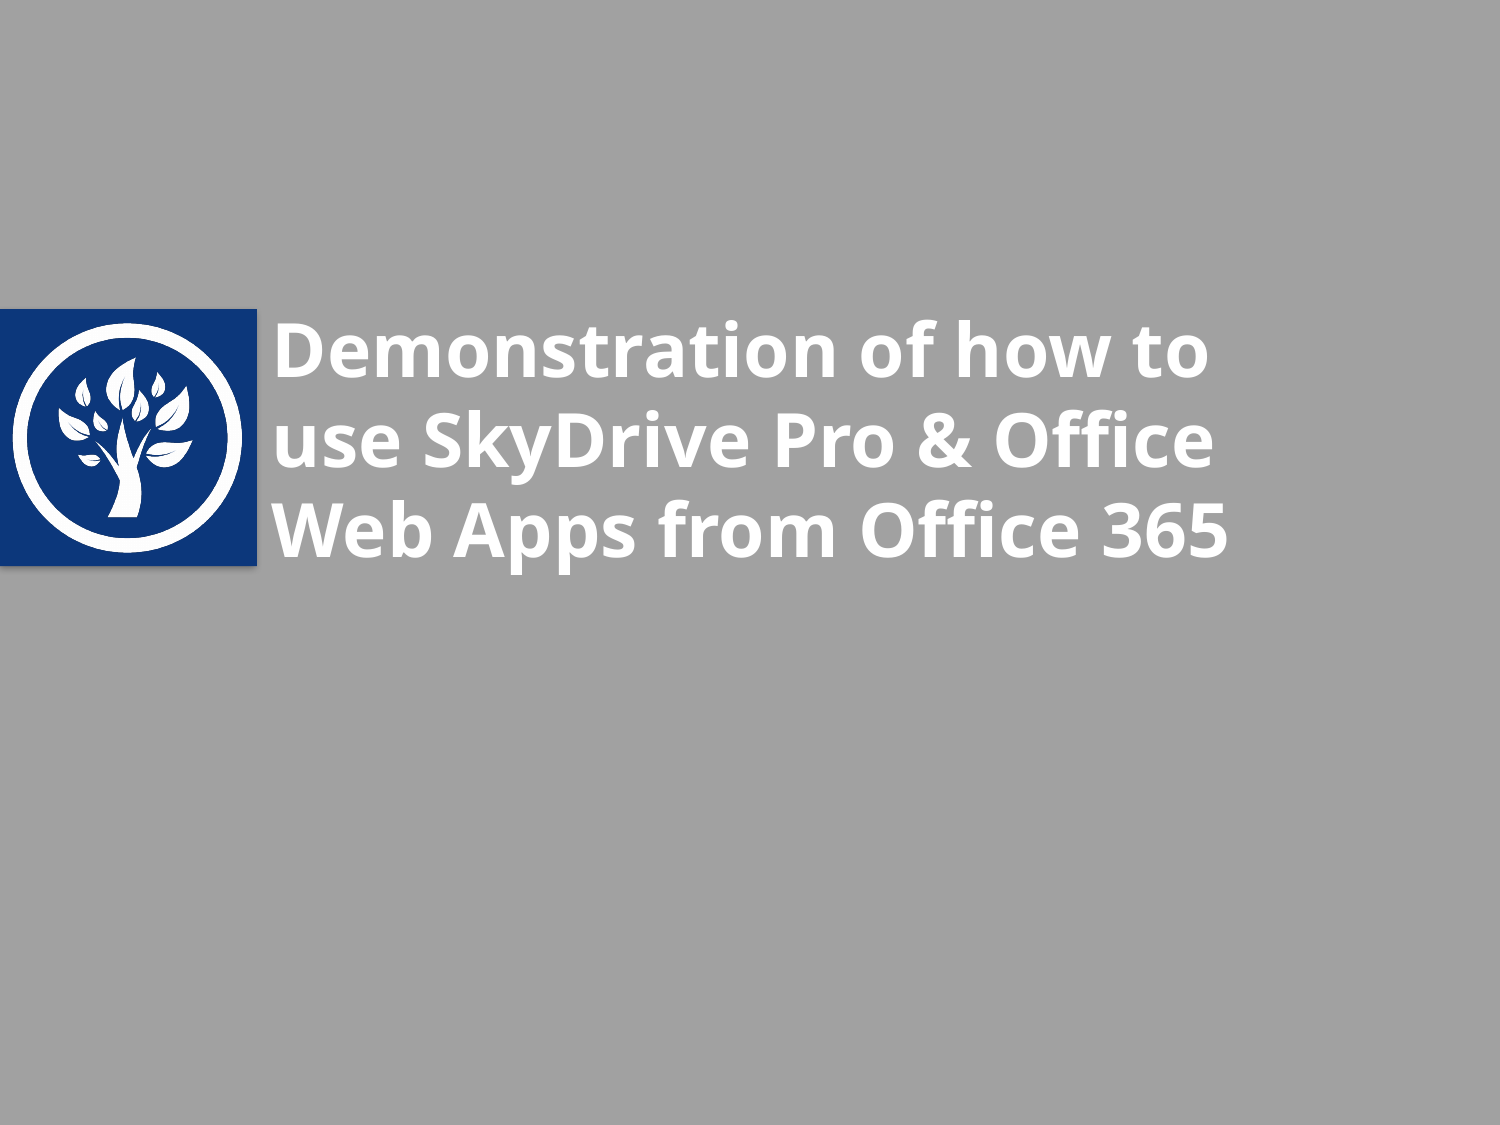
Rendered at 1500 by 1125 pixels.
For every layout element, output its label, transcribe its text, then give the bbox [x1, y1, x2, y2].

picture [11, 322, 243, 554]
title Demonstration of how to use SkyDrive Pro & Office Web Apps from Office 365 [257, 309, 1348, 567]
